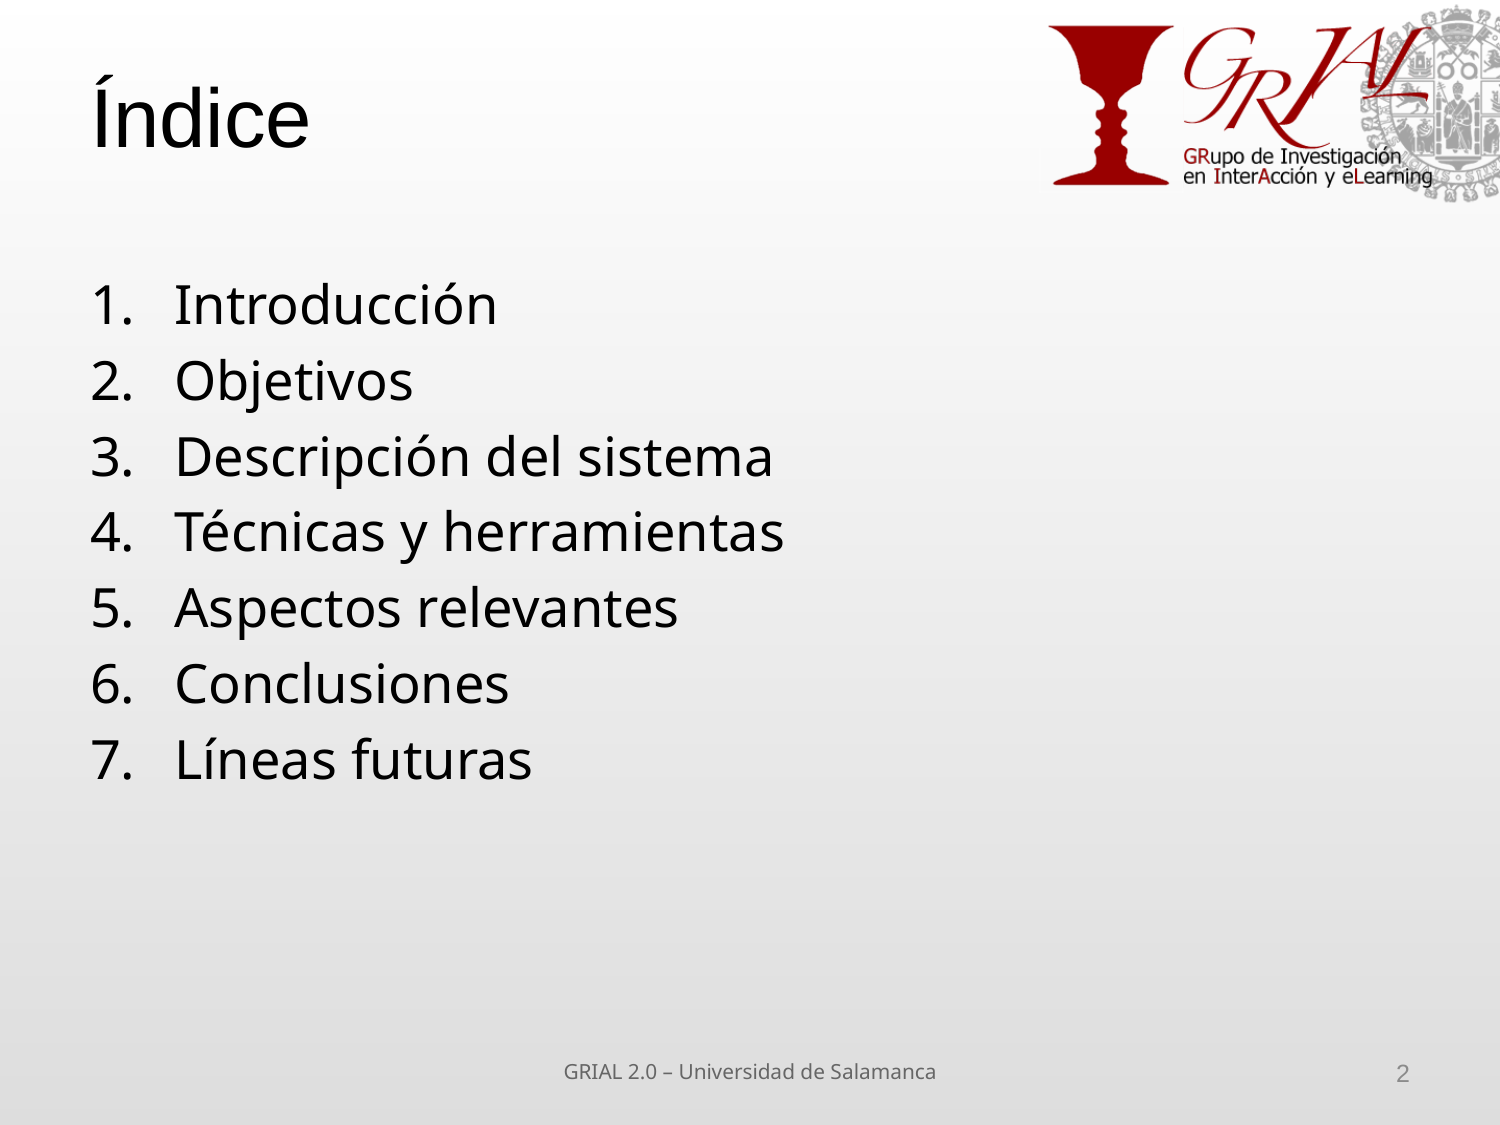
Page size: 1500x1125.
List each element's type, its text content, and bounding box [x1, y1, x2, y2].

list Introducción Objetivos Descripción del sistema Técnicas y herramientas Aspectos relevantes Conclusiones Líneas futuras [75, 262, 1425, 1005]
slide_number 2 [1074, 1042, 1425, 1103]
picture [1039, 0, 1500, 209]
footer GRIAL 2.0 – Universidad de Salamanca [512, 1042, 988, 1103]
title Índice [75, 20, 1040, 209]
